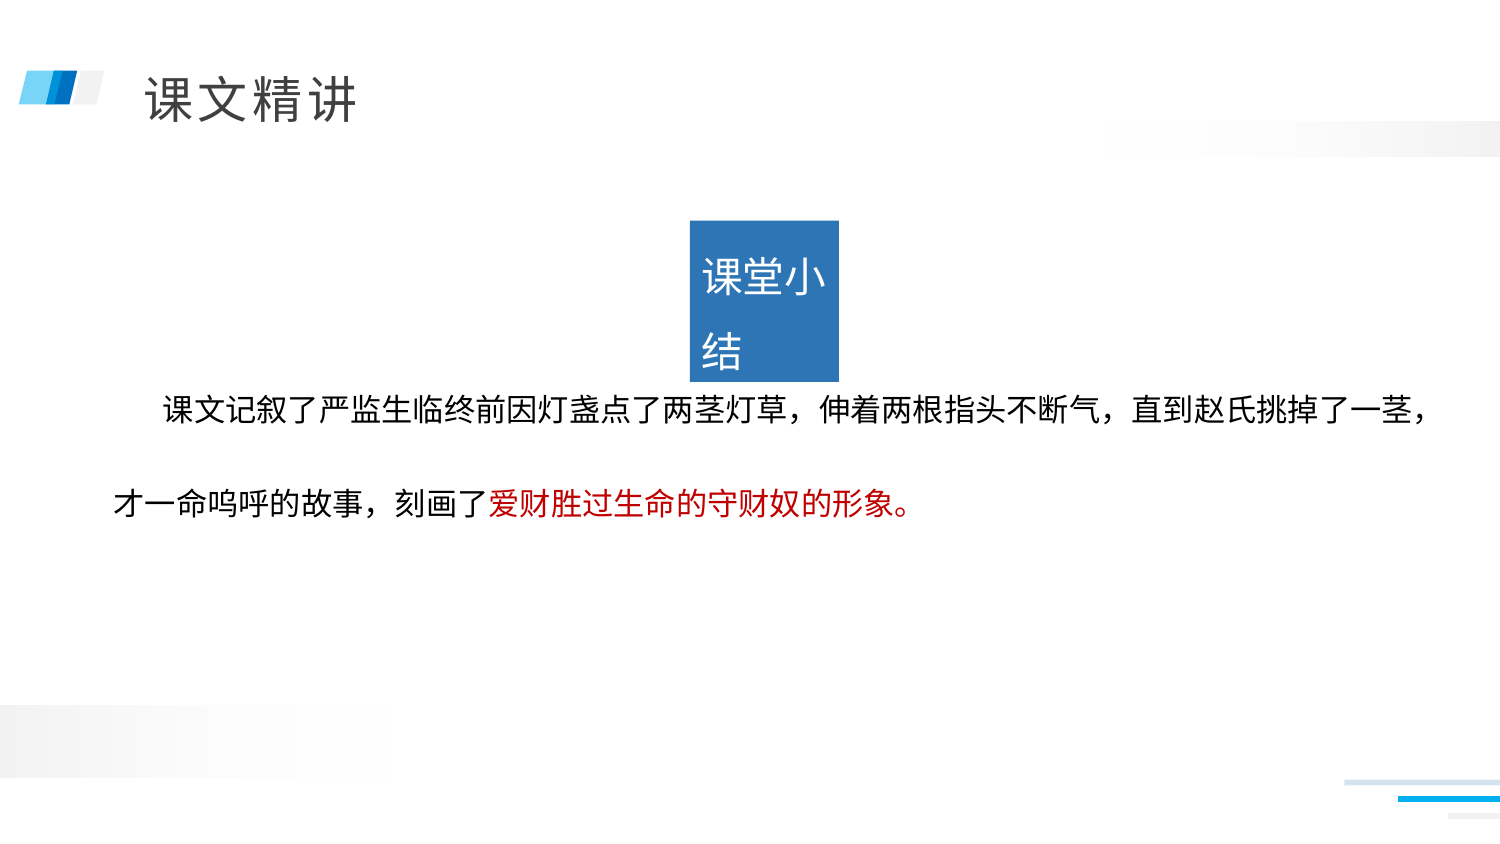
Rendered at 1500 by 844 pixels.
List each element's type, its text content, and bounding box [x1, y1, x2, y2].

text_box 课堂小结 [689, 220, 839, 382]
text_box 课文记叙了严监生临终前因灯盏点了两茎灯草，伸着两根指头不断气，直到赵氏挑掉了一茎，才一命呜呼的故事，刻画了爱财胜过生命的守财奴的形象。 [102, 328, 1427, 528]
